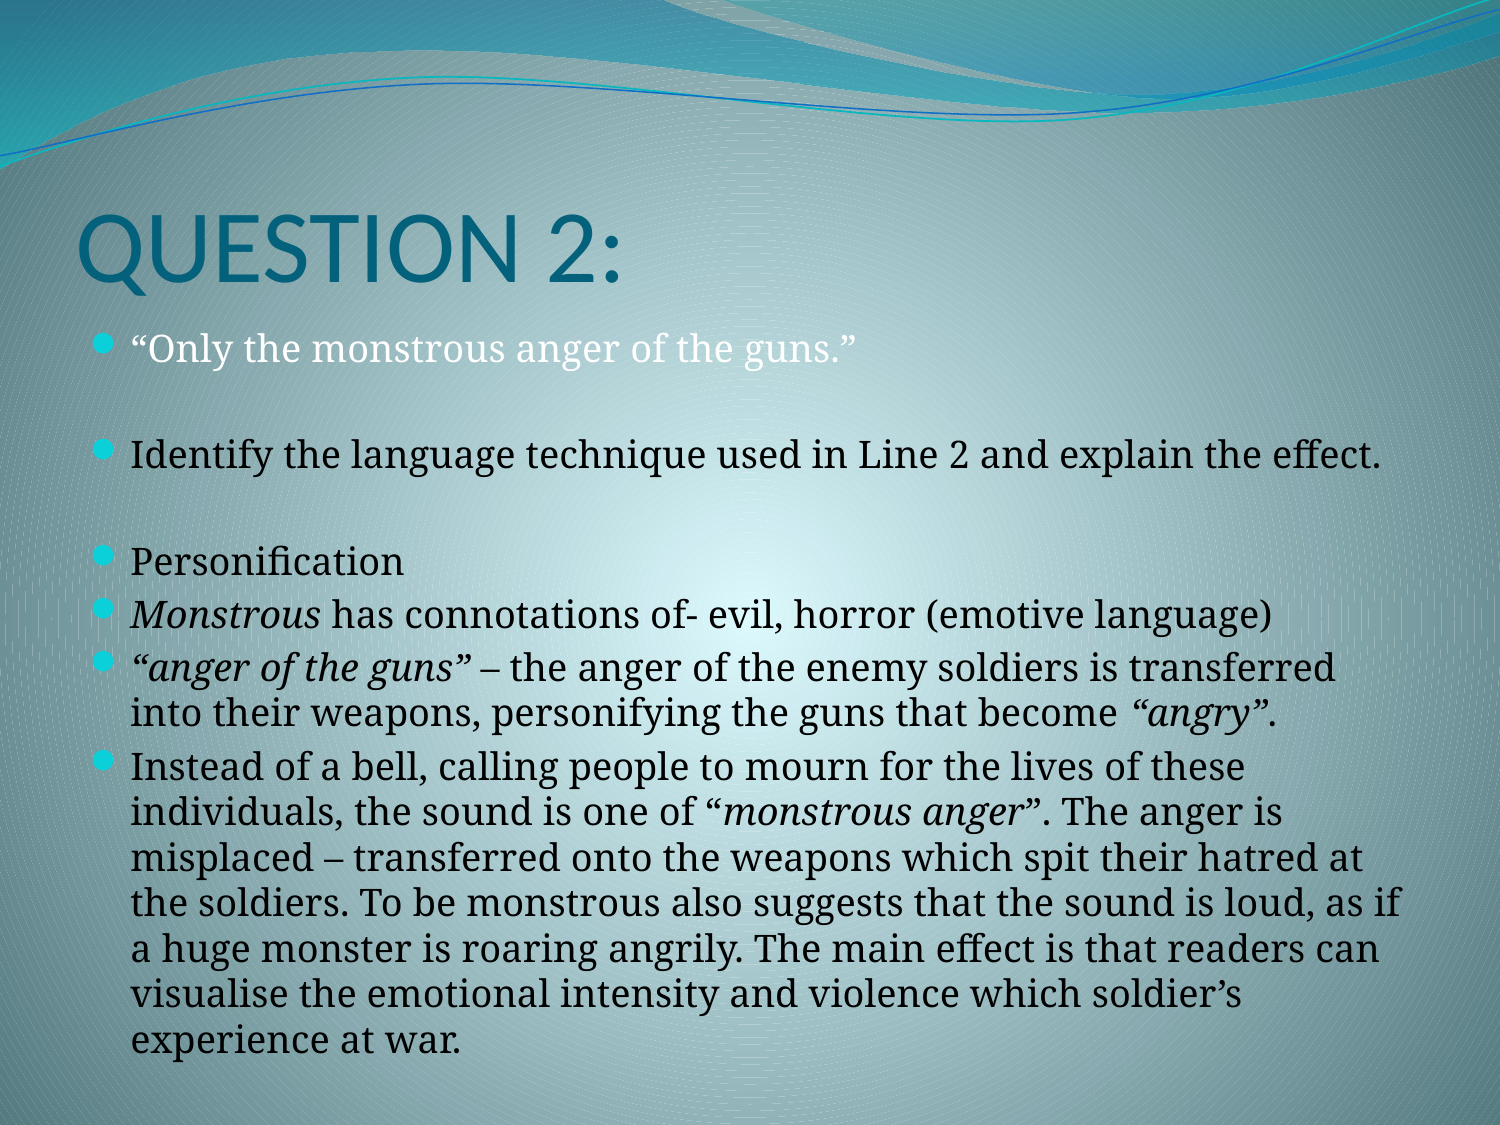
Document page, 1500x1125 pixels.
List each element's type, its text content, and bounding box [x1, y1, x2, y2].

title QUESTION 2: [75, 115, 1425, 303]
list “Only the monstrous anger of the guns.” Identify the language technique used in Line 2 and explain the effect. Personification Monstrous has connotations of- evil, horror (emotive language) “anger of the guns” – the anger of the enemy soldiers is transferred into their weapons, personifying the guns that become “angry”. Instead of a bell, calling people to mourn for the lives of these individuals, the sound is one of “monstrous anger”. The anger is misplaced – transferred onto the weapons which spit their hatred at the soldiers. To be monstrous also suggests that the sound is loud, as if a huge monster is roaring angrily. The main effect is that readers can visualise the emotional intensity and violence which soldier’s experience at war. [75, 317, 1425, 1083]
